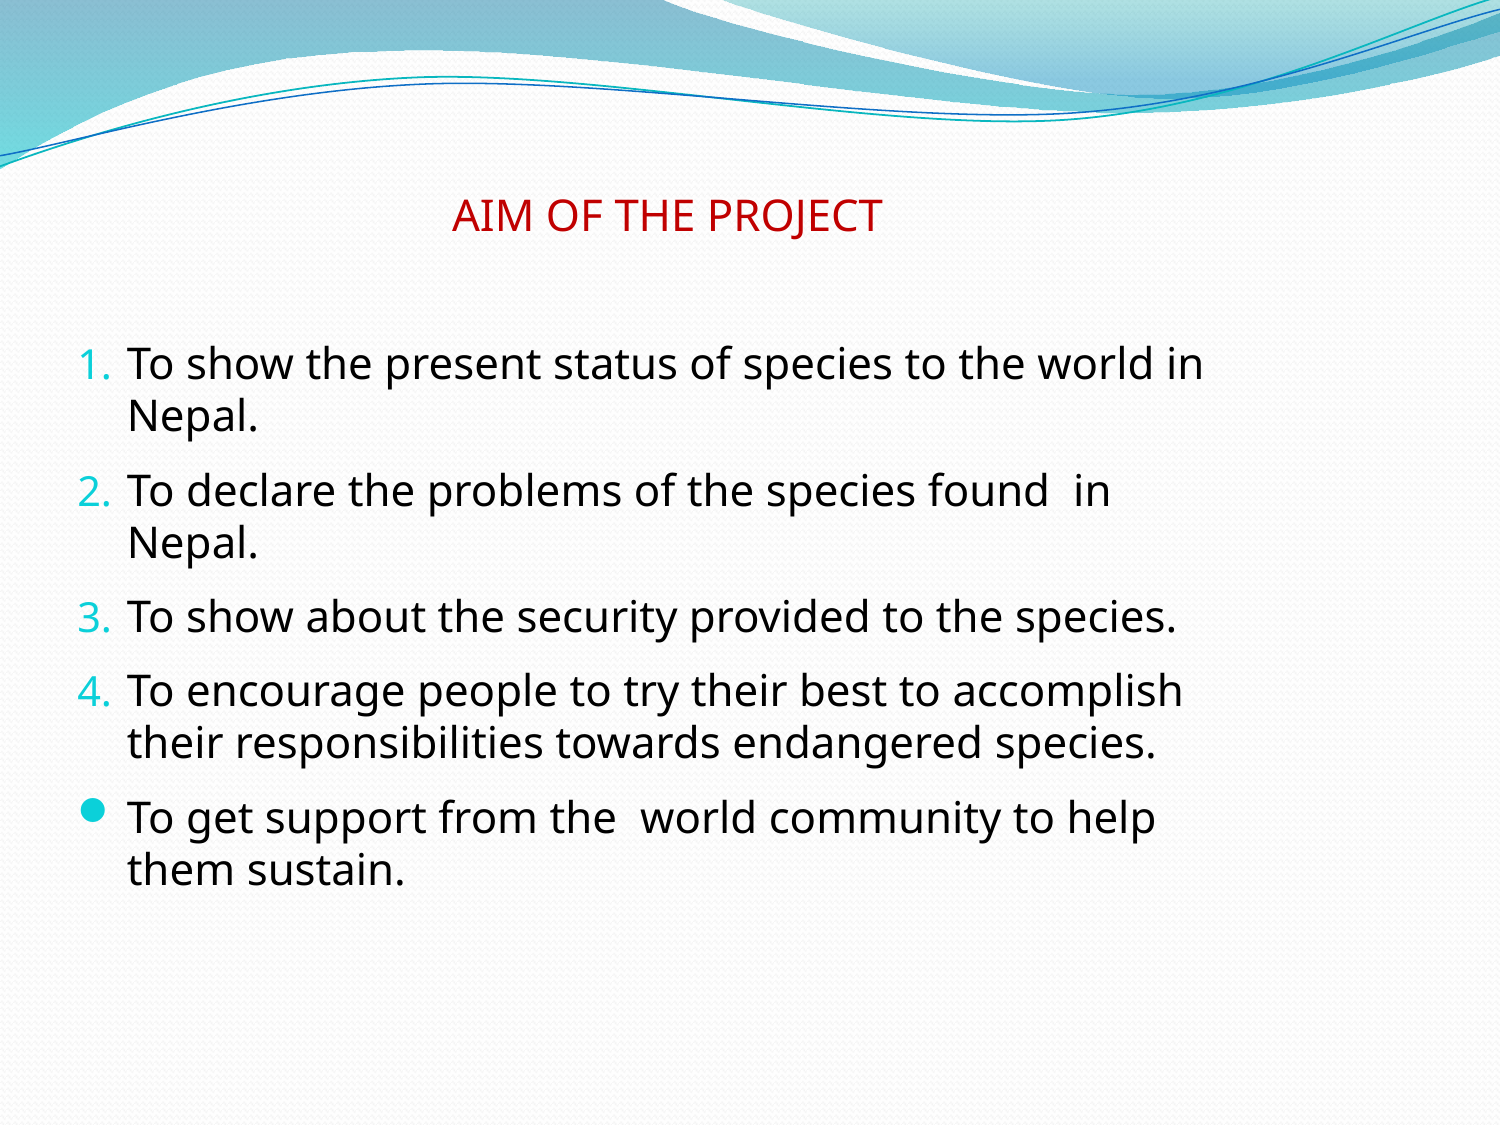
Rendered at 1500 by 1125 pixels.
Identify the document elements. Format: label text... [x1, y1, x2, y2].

list AIM OF THE PROJECT To show the present status of species to the world in Nepal. To declare the problems of the species found in Nepal. To show about the security provided to the species. To encourage people to try their best to accomplish their responsibilities towards endangered species. To get support from the world community to help them sustain. [62, 187, 1250, 905]
